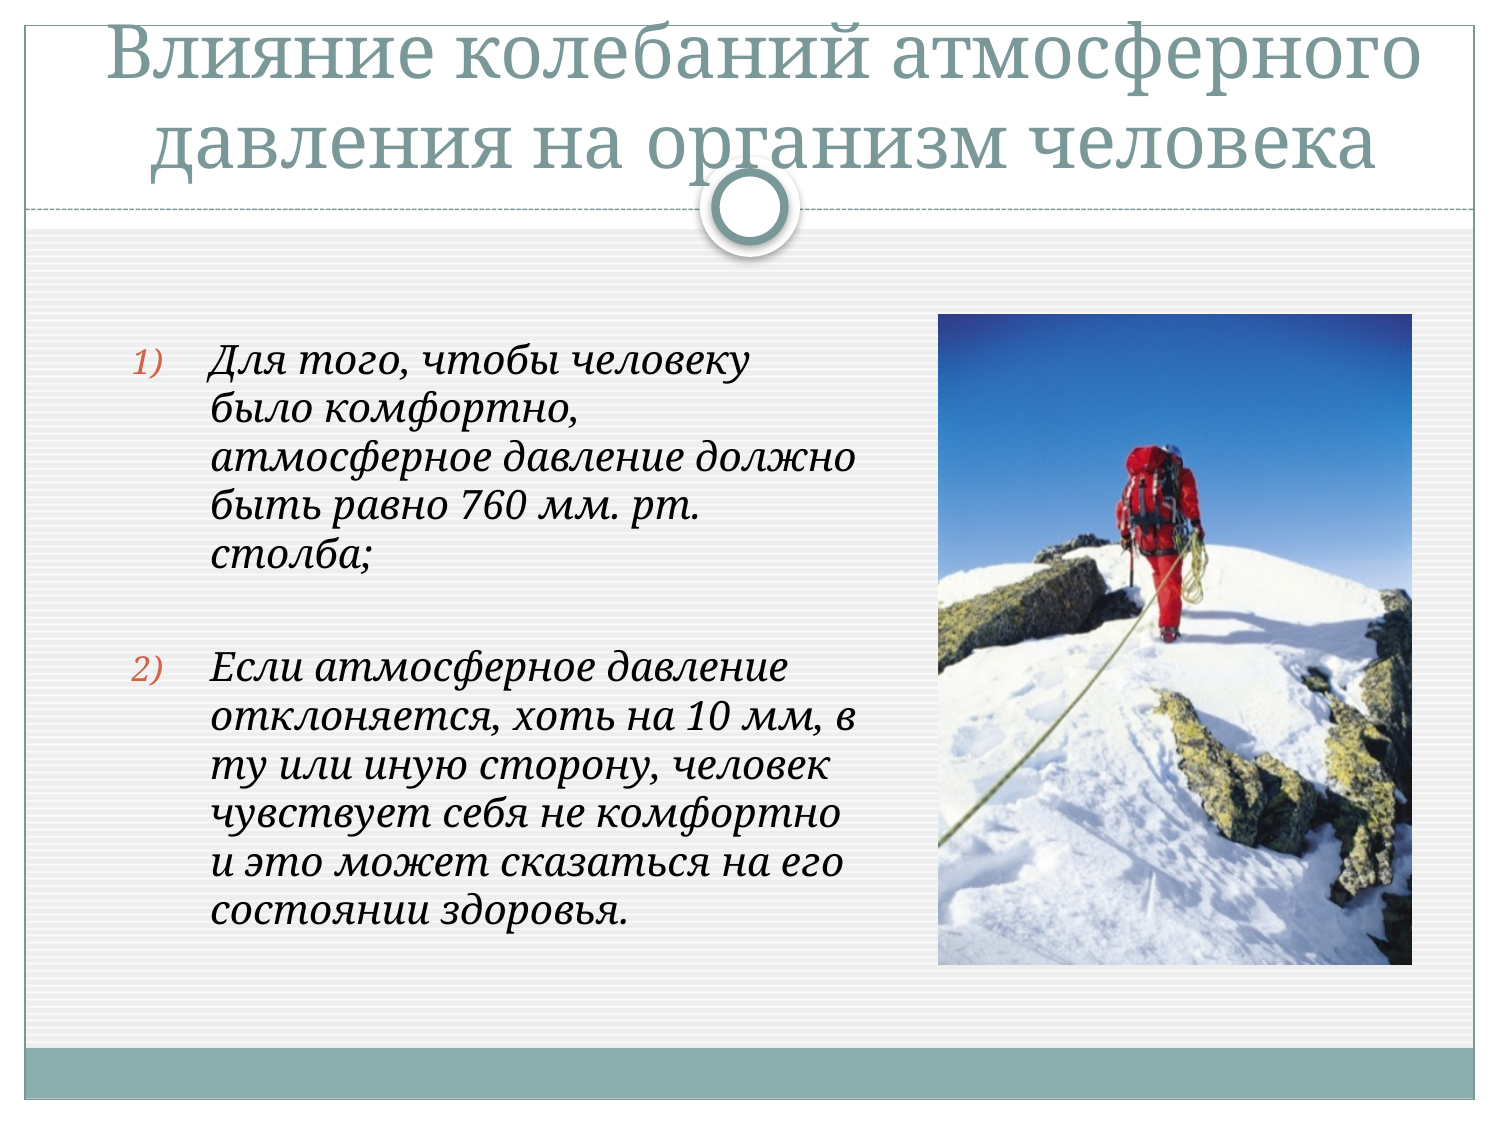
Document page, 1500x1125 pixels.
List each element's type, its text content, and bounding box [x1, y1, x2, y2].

title Влияние колебаний атмосферного давления на организм человека [64, 66, 1465, 191]
list Для того, чтобы человеку было комфортно, атмосферное давление должно быть равно 760 мм. рт. столба; Если атмосферное давление отклоняется, хоть на 10 мм, в ту или иную сторону, человек чувствует себя не комфортно и это может сказаться на его состоянии здоровья. [64, 326, 880, 1069]
picture [938, 314, 1412, 965]
